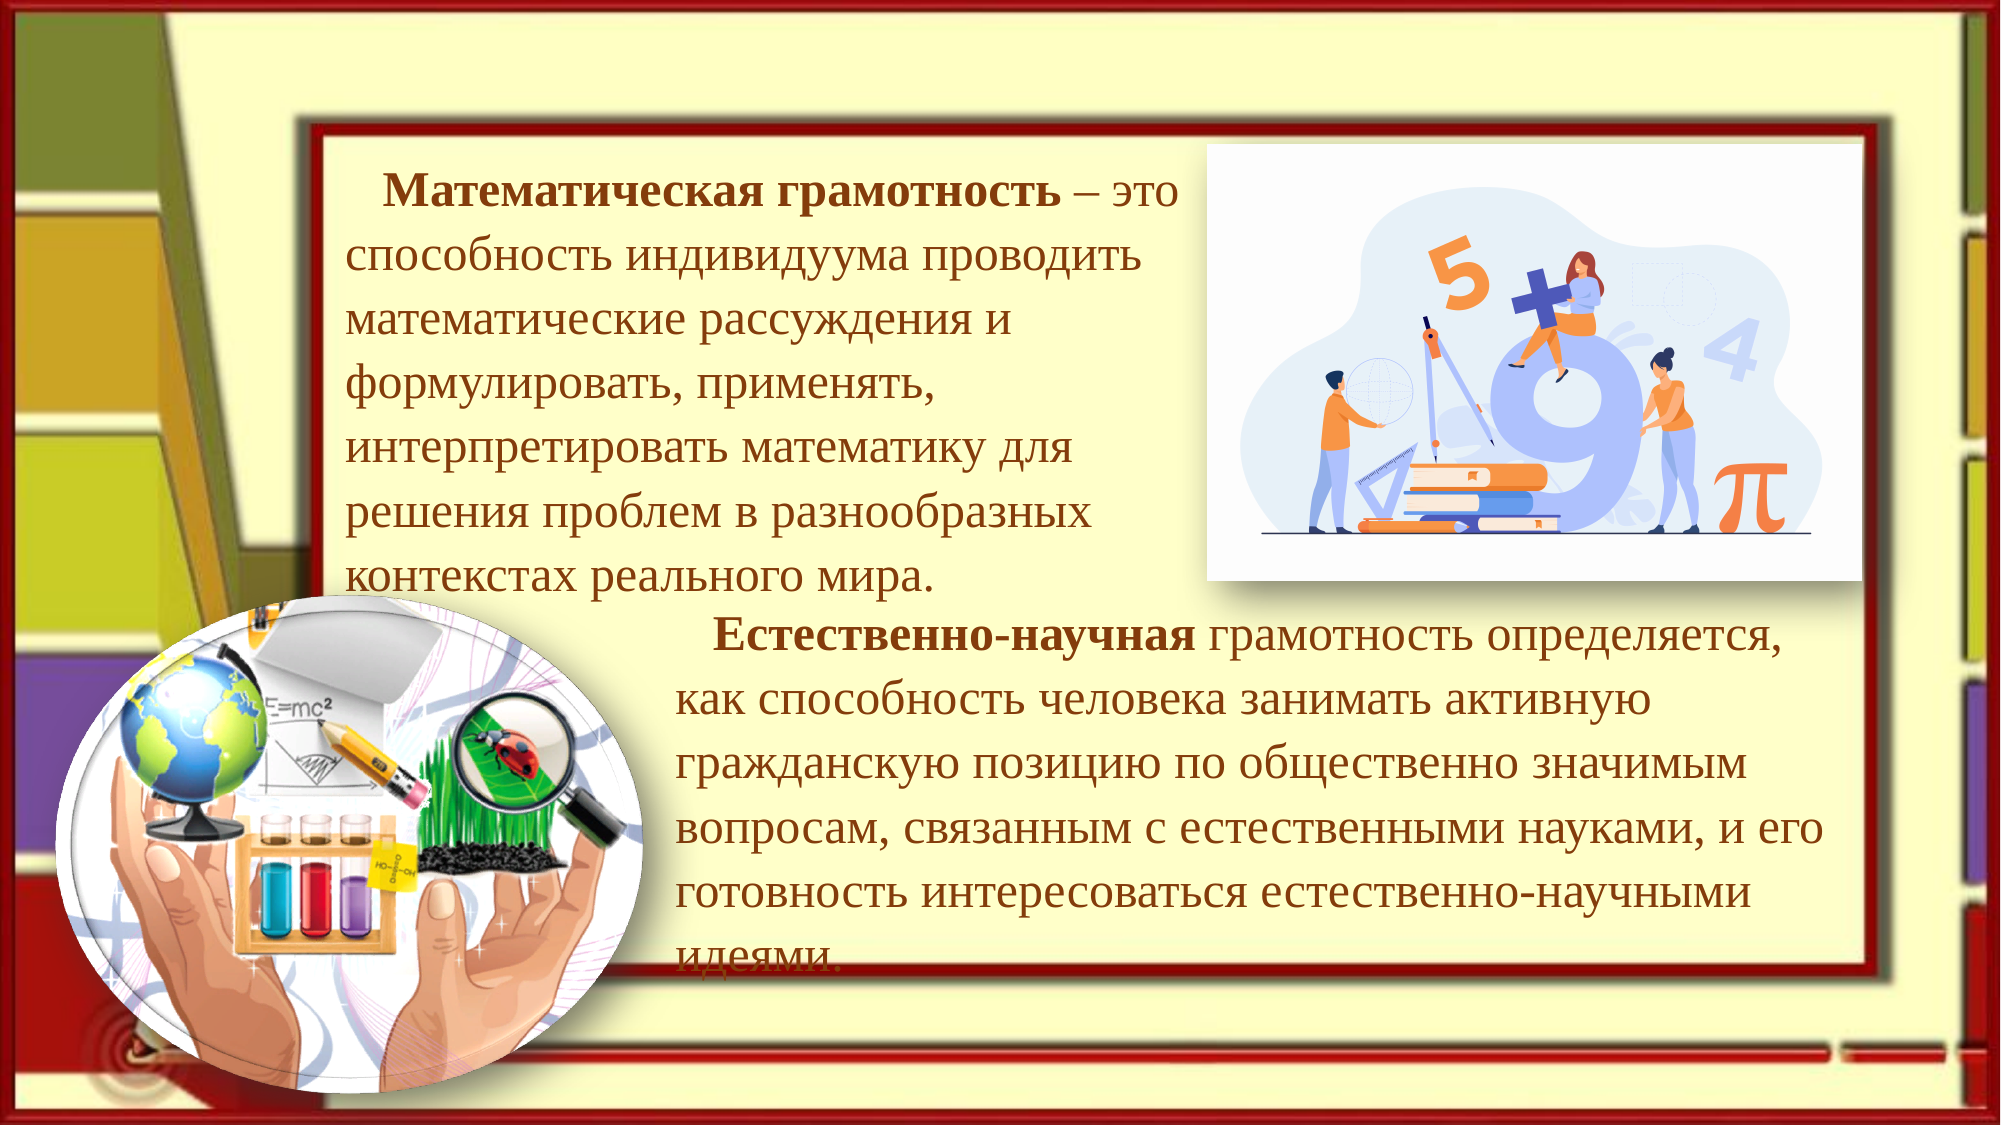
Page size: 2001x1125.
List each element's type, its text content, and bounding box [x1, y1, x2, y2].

text_box Естественно-научная грамотность определяется, как способность человека занимать активную гражданскую позицию по общественно значимым вопросам, связанным с естественными науками, и его готовность интересоваться естественно-научными идеями. [680, 588, 1844, 989]
text_box Математическая грамотность – это способность индивидуума проводить математические рассуждения и формулировать, применять, интерпретировать математику для решения проблем в разнообразных контекстах реального мира. [330, 144, 1205, 588]
picture [0, 0, 2001, 1125]
